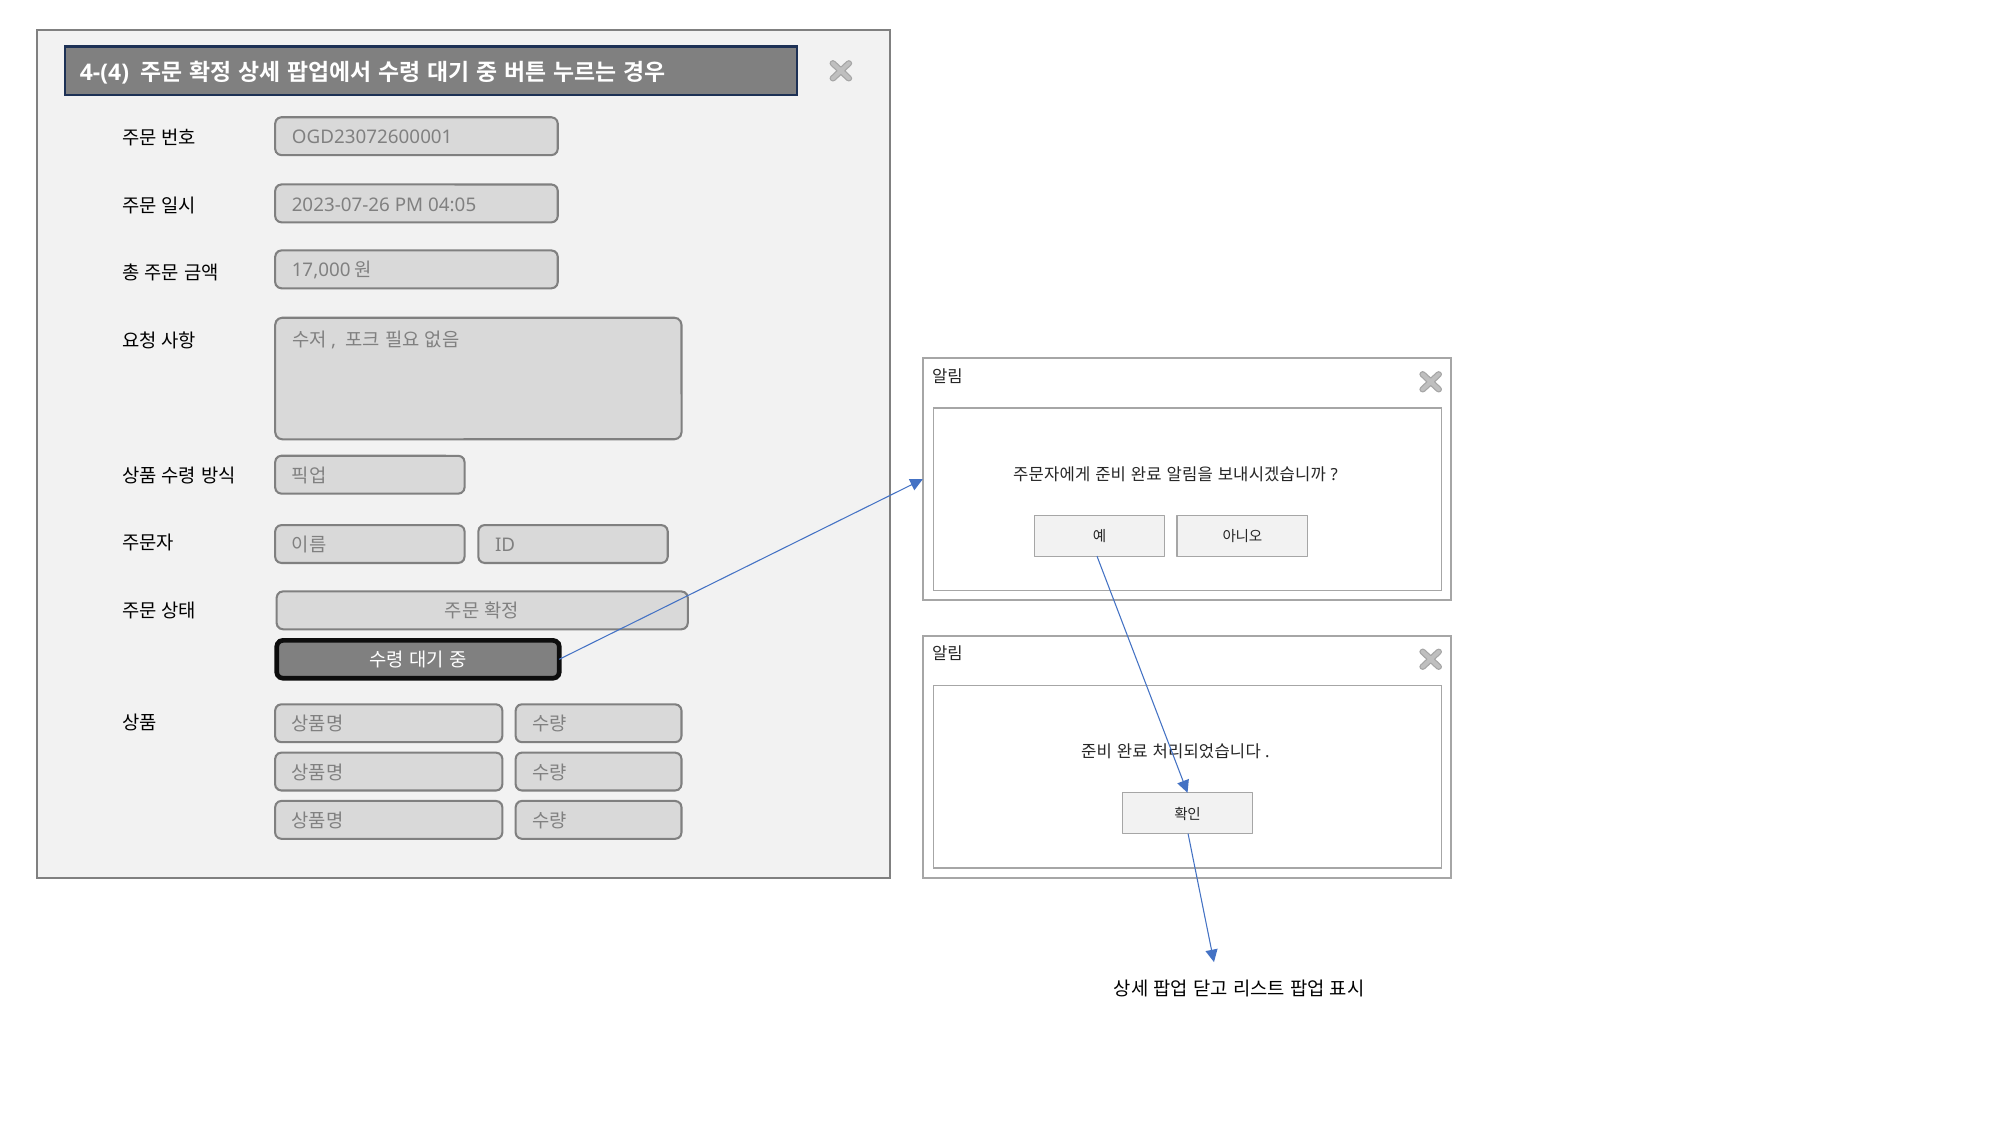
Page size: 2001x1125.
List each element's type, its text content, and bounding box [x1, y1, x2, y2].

text_box 4-(4) 주문 확정 상세 팝업에서 수령 대기 중 버튼 누르는 경우 [64, 45, 798, 96]
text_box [559, 479, 923, 660]
text_box [922, 357, 1452, 601]
text_box 이름 [274, 524, 466, 565]
text_box 주문 확정 [275, 590, 559, 631]
text_box ID [477, 524, 559, 565]
text_box 상세 팝업 닫고 리스트 팝업 표시 [1098, 969, 1420, 1007]
text_box 수량 [514, 703, 683, 744]
text_box 알림 [922, 360, 994, 393]
text_box 수량 [514, 799, 683, 840]
text_box 2023-07-26 PM 04:05 [274, 183, 559, 224]
text_box 픽업 [274, 454, 466, 495]
text_box [932, 684, 1188, 869]
text_box 주문자에게 준비 완료 알림을 보내시겠습니까? [938, 431, 1413, 516]
text_box [36, 29, 891, 879]
text_box 준비 완료 처리되었습니다. [938, 709, 1413, 794]
text_box [1188, 684, 1443, 869]
text_box OGD23072600001 [274, 116, 559, 157]
text_box [932, 407, 1443, 592]
text_box 확인 [1121, 794, 1254, 835]
text_box 수령 대기 중 [275, 639, 561, 680]
text_box 아니오 [1176, 516, 1309, 558]
text_box 주문 번호 주문 일시 총 주문 금액 요청 사항 상품 수령 방식 주문자 주문 상태 상품 [107, 118, 276, 809]
text_box [1188, 635, 1452, 879]
text_box [830, 60, 852, 81]
text_box 상품명 [274, 751, 504, 792]
text_box 예 [1033, 516, 1166, 558]
text_box 17,000원 [274, 249, 559, 290]
text_box 수량 [514, 751, 683, 792]
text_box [1096, 556, 1188, 793]
text_box [1419, 371, 1442, 392]
text_box 수저, 포크 필요 없음 [274, 316, 683, 441]
text_box 알림 [922, 638, 994, 671]
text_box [1188, 833, 1214, 963]
text_box 상품명 [274, 703, 504, 744]
text_box 상품명 [274, 799, 504, 840]
text_box [1419, 649, 1442, 670]
text_box [922, 635, 1188, 879]
